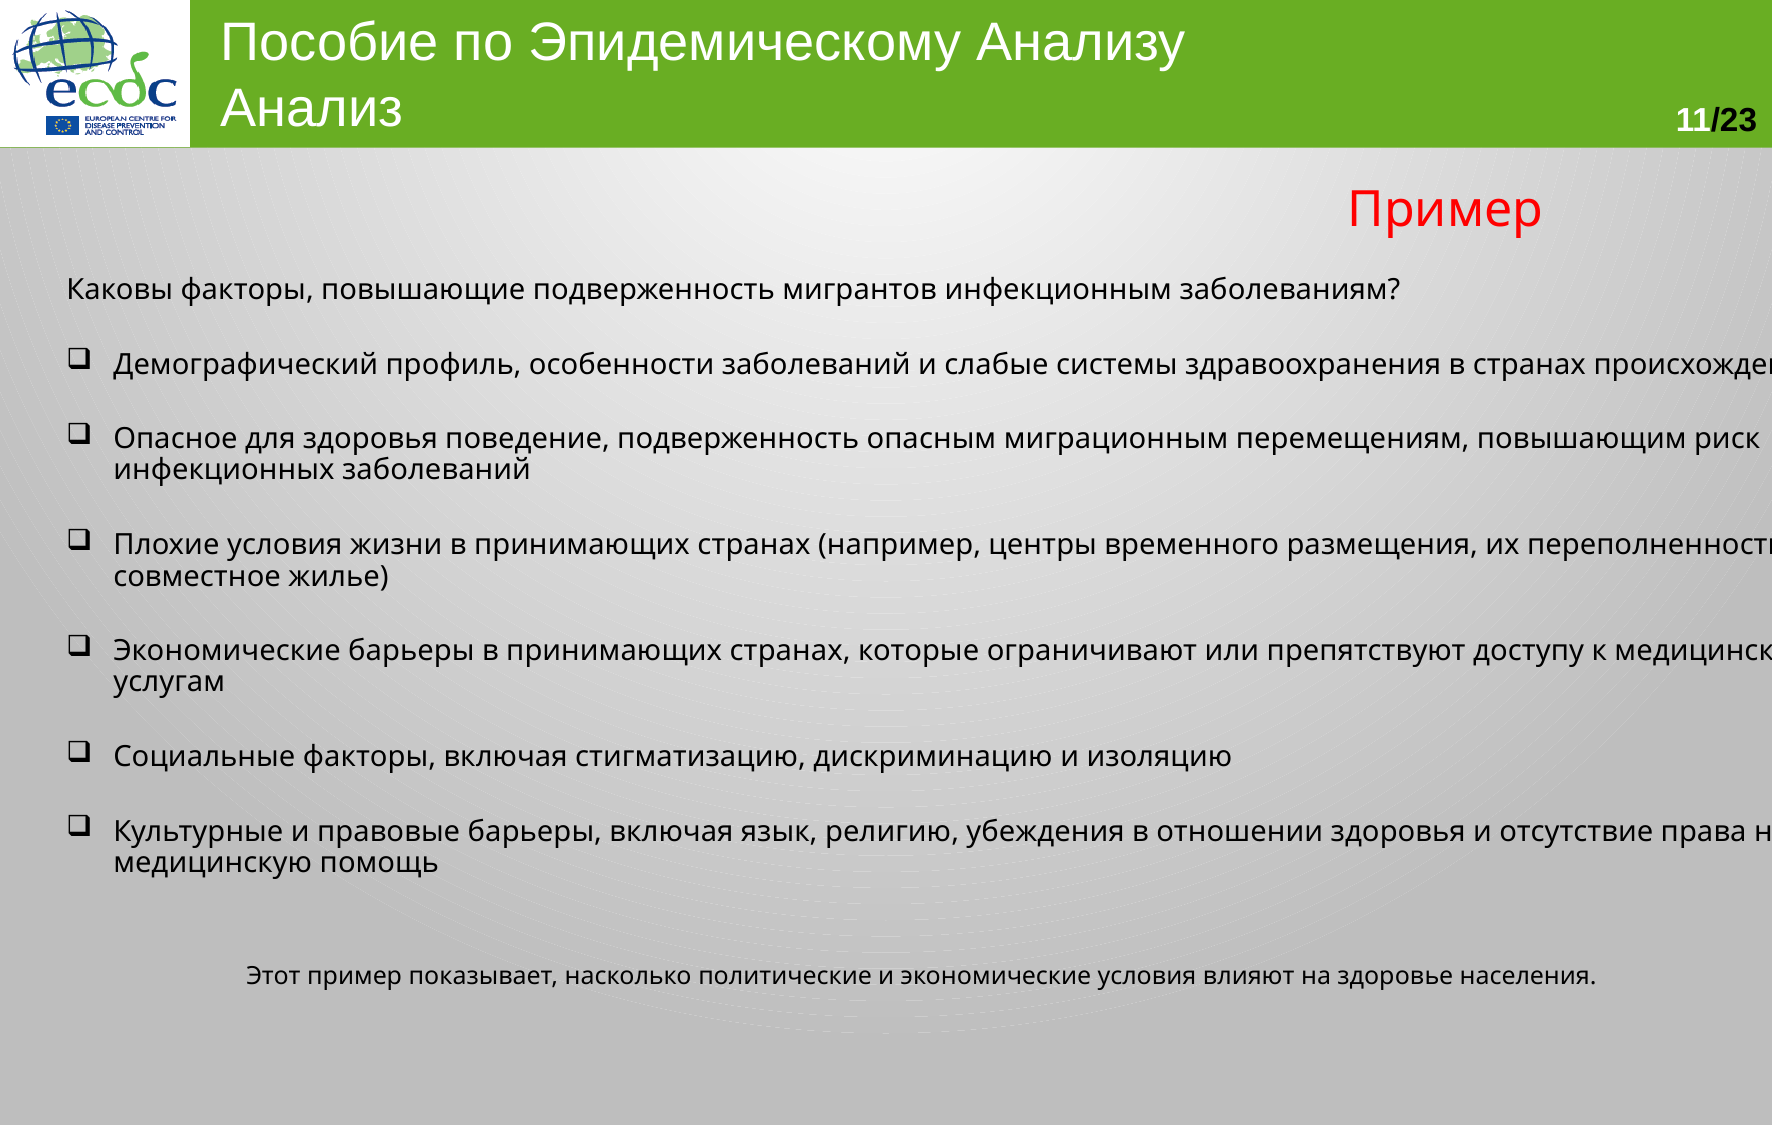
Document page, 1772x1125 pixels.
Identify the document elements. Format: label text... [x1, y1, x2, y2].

picture [0, 0, 190, 147]
text_box Пример [1332, 169, 1559, 244]
text_box Каковы факторы, повышающие подверженность мигрантов инфекционным заболеваниям? Демографический профиль, особенности заболеваний и слабые системы здравоохранения в странах происхождения Опасное для здоровья поведение, подверженность опасным миграционным перемещениям, повышающим риск инфекционных заболеваний Плохие условия жизни в принимающих странах (например, центры временного размещения, их переполненность или совместное жилье) Экономические барьеры в принимающих странах, которые ограничивают или препятствуют доступу к медицинским услугам Социальные факторы, включая стигматизацию, дискриминацию и изоляцию Культурные и правовые барьеры, включая язык, религию, убеждения в отношении здоровья и отсутствие права на медицинскую помощь [51, 267, 1772, 887]
text_box Этот пример показывает, насколько политические и экономические условия влияют на здоровье населения. [214, 955, 1632, 998]
